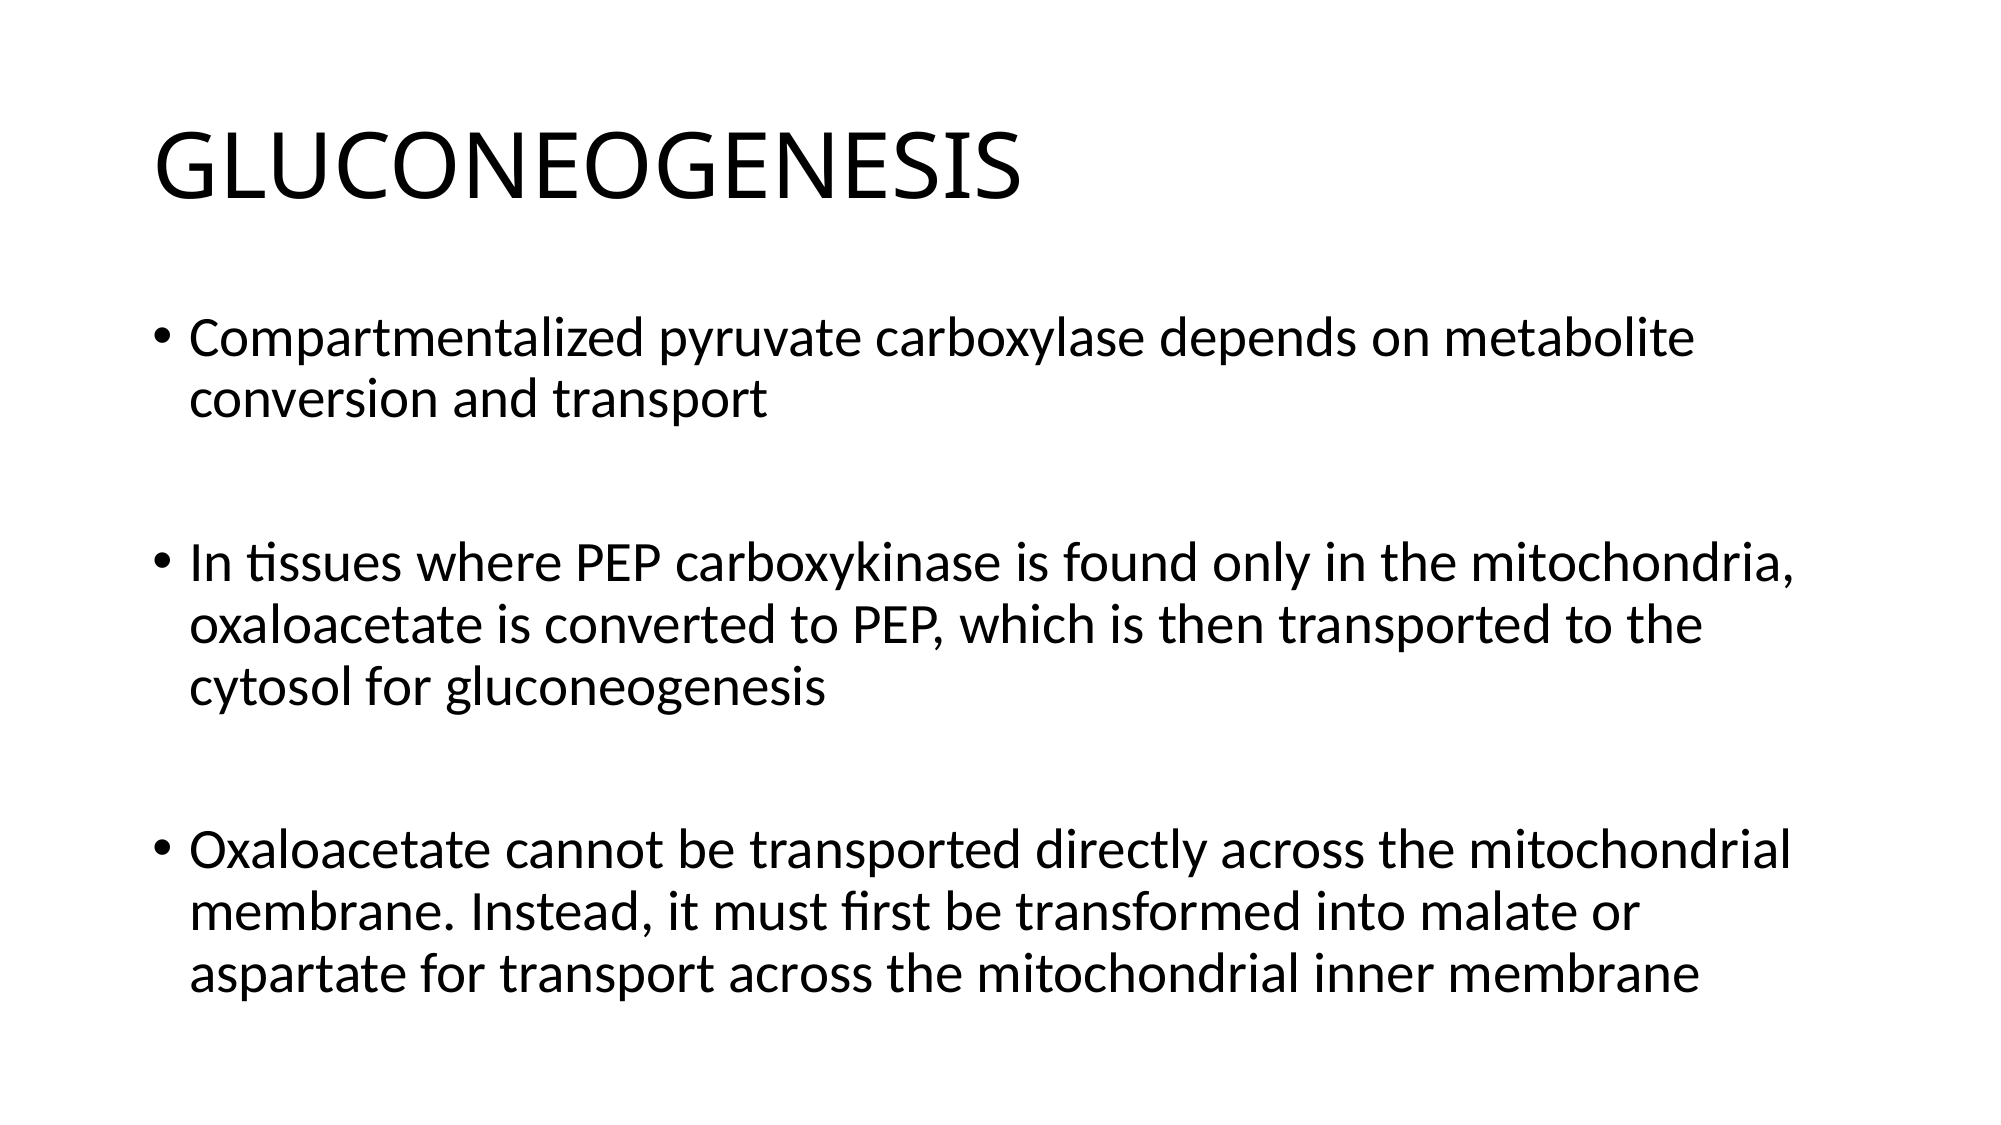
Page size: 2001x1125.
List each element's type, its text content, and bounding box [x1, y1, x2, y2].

title GLUCONEOGENESIS [137, 59, 1863, 278]
list Compartmentalized pyruvate carboxylase depends on metabolite conversion and transport In tissues where PEP carboxykinase is found only in the mitochondria, oxaloacetate is converted to PEP, which is then transported to the cytosol for gluconeogenesis Oxaloacetate cannot be transported directly across the mitochondrial membrane. Instead, it must first be transformed into malate or aspartate for transport across the mitochondrial inner membrane [137, 299, 1863, 1014]
